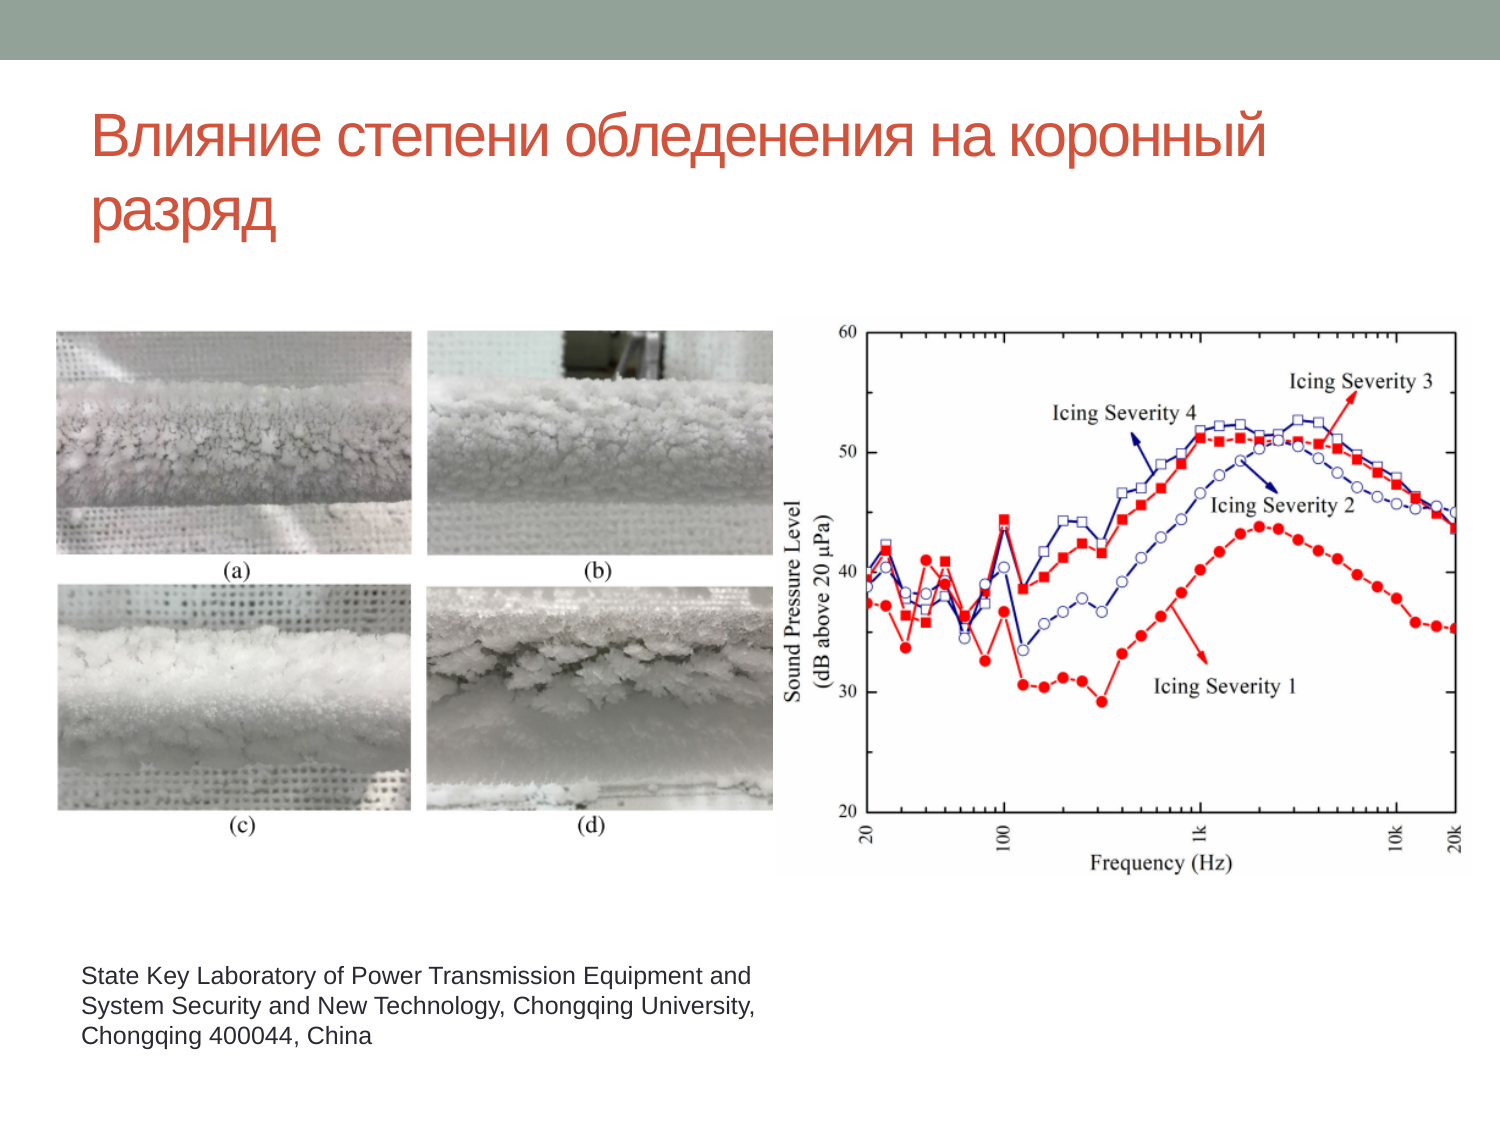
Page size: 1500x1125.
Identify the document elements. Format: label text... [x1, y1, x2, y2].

title Влияние степени обледенения на коронный разряд [75, 87, 1425, 250]
text_box State Key Laboratory of Power Transmission Equipment and System Security and New Technology, Chongqing University, Chongqing 400044, China [66, 952, 780, 1057]
picture [773, 314, 1472, 878]
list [54, 326, 770, 847]
